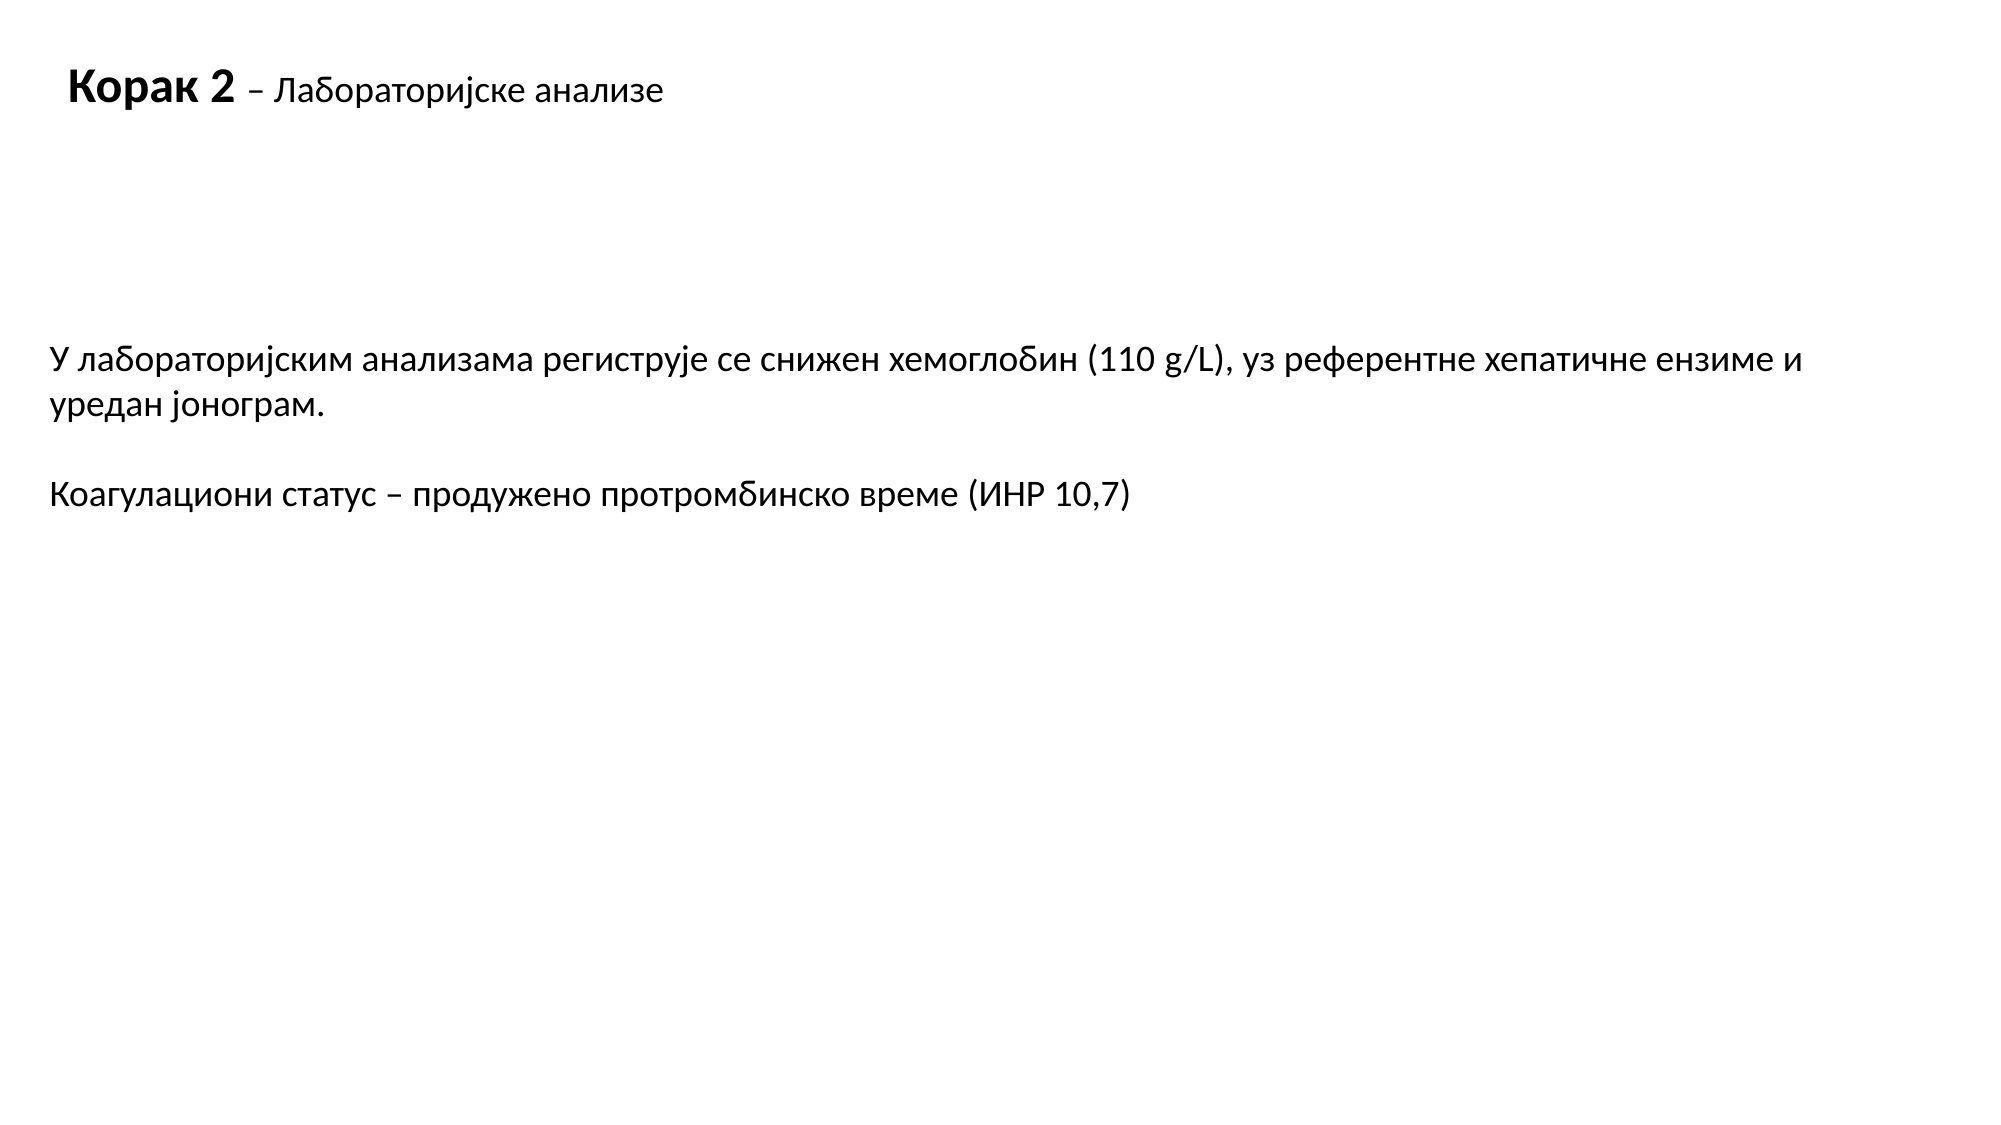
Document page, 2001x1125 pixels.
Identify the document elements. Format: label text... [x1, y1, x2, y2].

text_box Корак 2 – Лабораторијске анализе [53, 45, 680, 121]
text_box У лабораторијским анализама региструје се снижен хемоглобин (110 g/L), уз референтне хепатичне ензиме и уредан јонограм. Коагулациони статус – продужено протромбинско време (ИНР 10,7) [34, 326, 1864, 521]
